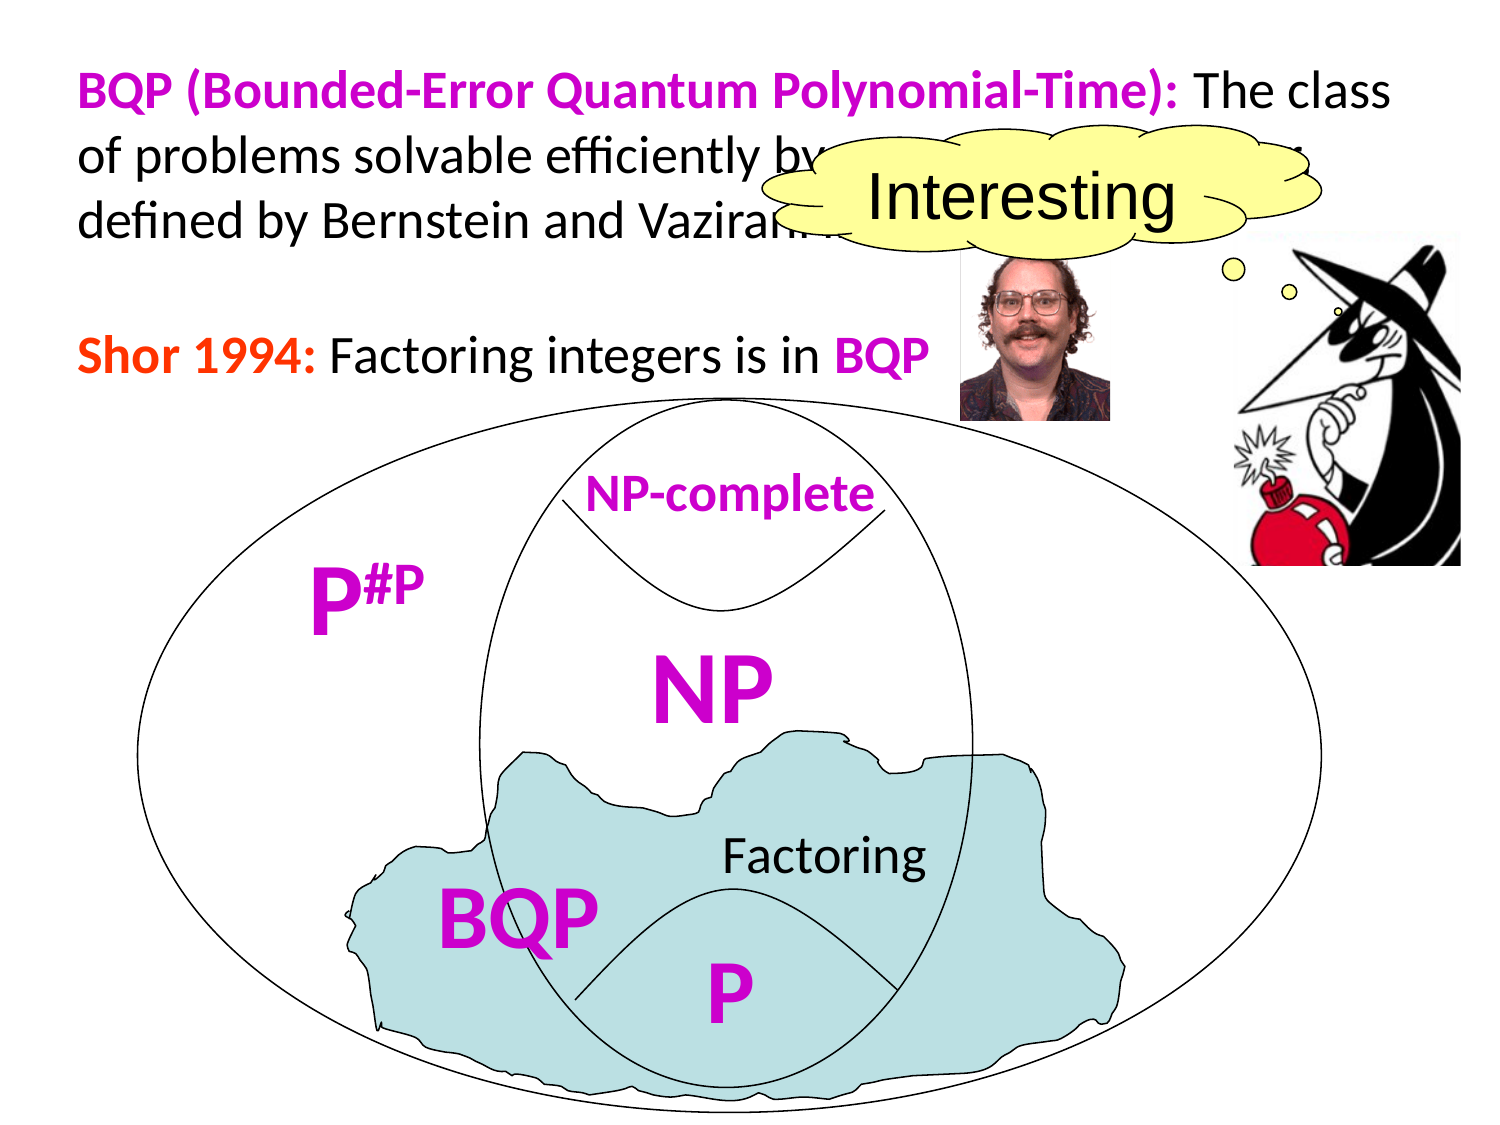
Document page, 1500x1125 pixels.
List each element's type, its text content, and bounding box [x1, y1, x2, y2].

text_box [762, 124, 1461, 566]
text_box BQP (Bounded-Error Quantum Polynomial-Time): The class of problems solvable efficiently by a quantum computer, defined by Bernstein and Vazirani in 1993 [62, 47, 1425, 257]
text_box Shor 1994: Factoring integers is in BQP [62, 312, 757, 393]
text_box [137, 398, 1322, 1113]
